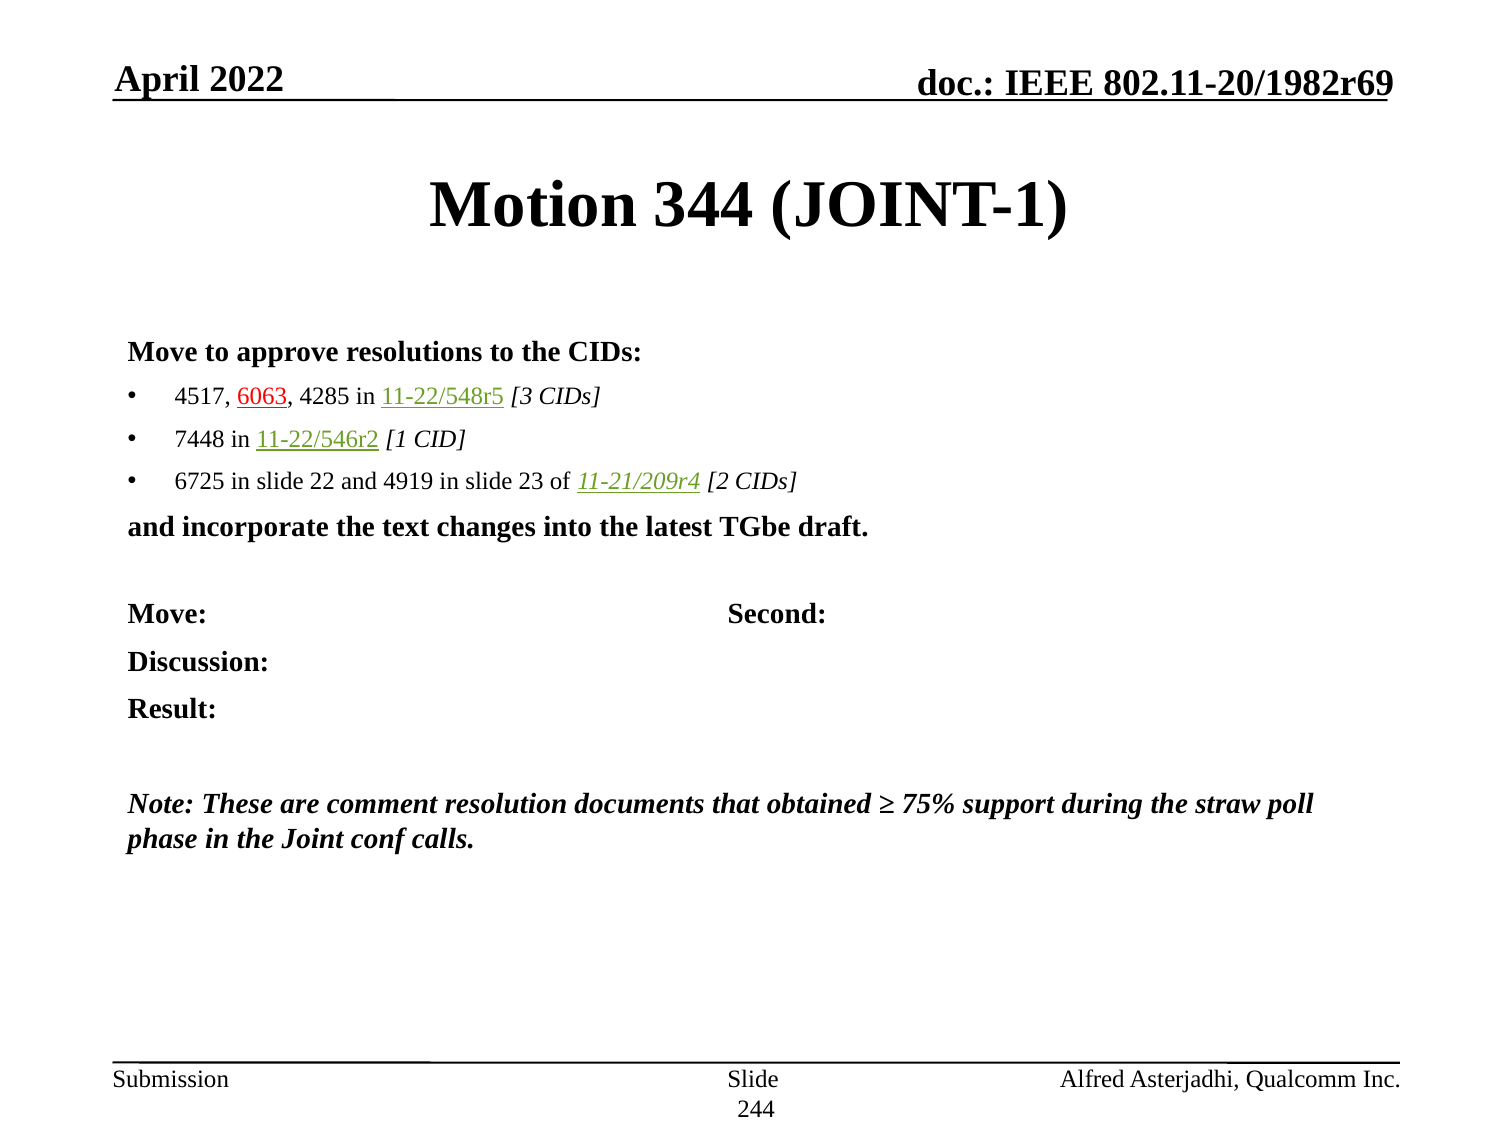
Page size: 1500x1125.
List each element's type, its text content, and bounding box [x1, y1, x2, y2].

footer Alfred Asterjadhi, Qualcomm Inc. [878, 1061, 1402, 1093]
list Move to approve resolutions to the CIDs: 4517, 6063, 4285 in 11-22/548r5 [3 CIDs] 7448 in 11-22/546r2 [1 CID] 6725 in slide 22 and 4919 in slide 23 of 11-21/209r4 [2 CIDs] and incorporate the text changes into the latest TGbe draft. Move: Second: Discussion: Result: Note: These are comment resolution documents that obtained ≥ 75% support during the straw poll phase in the Joint conf calls. [112, 324, 1388, 1063]
title Motion 344 (JOINT-1) [112, 112, 1388, 288]
slide_number Slide 244 [712, 1061, 800, 1123]
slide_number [114, 54, 423, 100]
